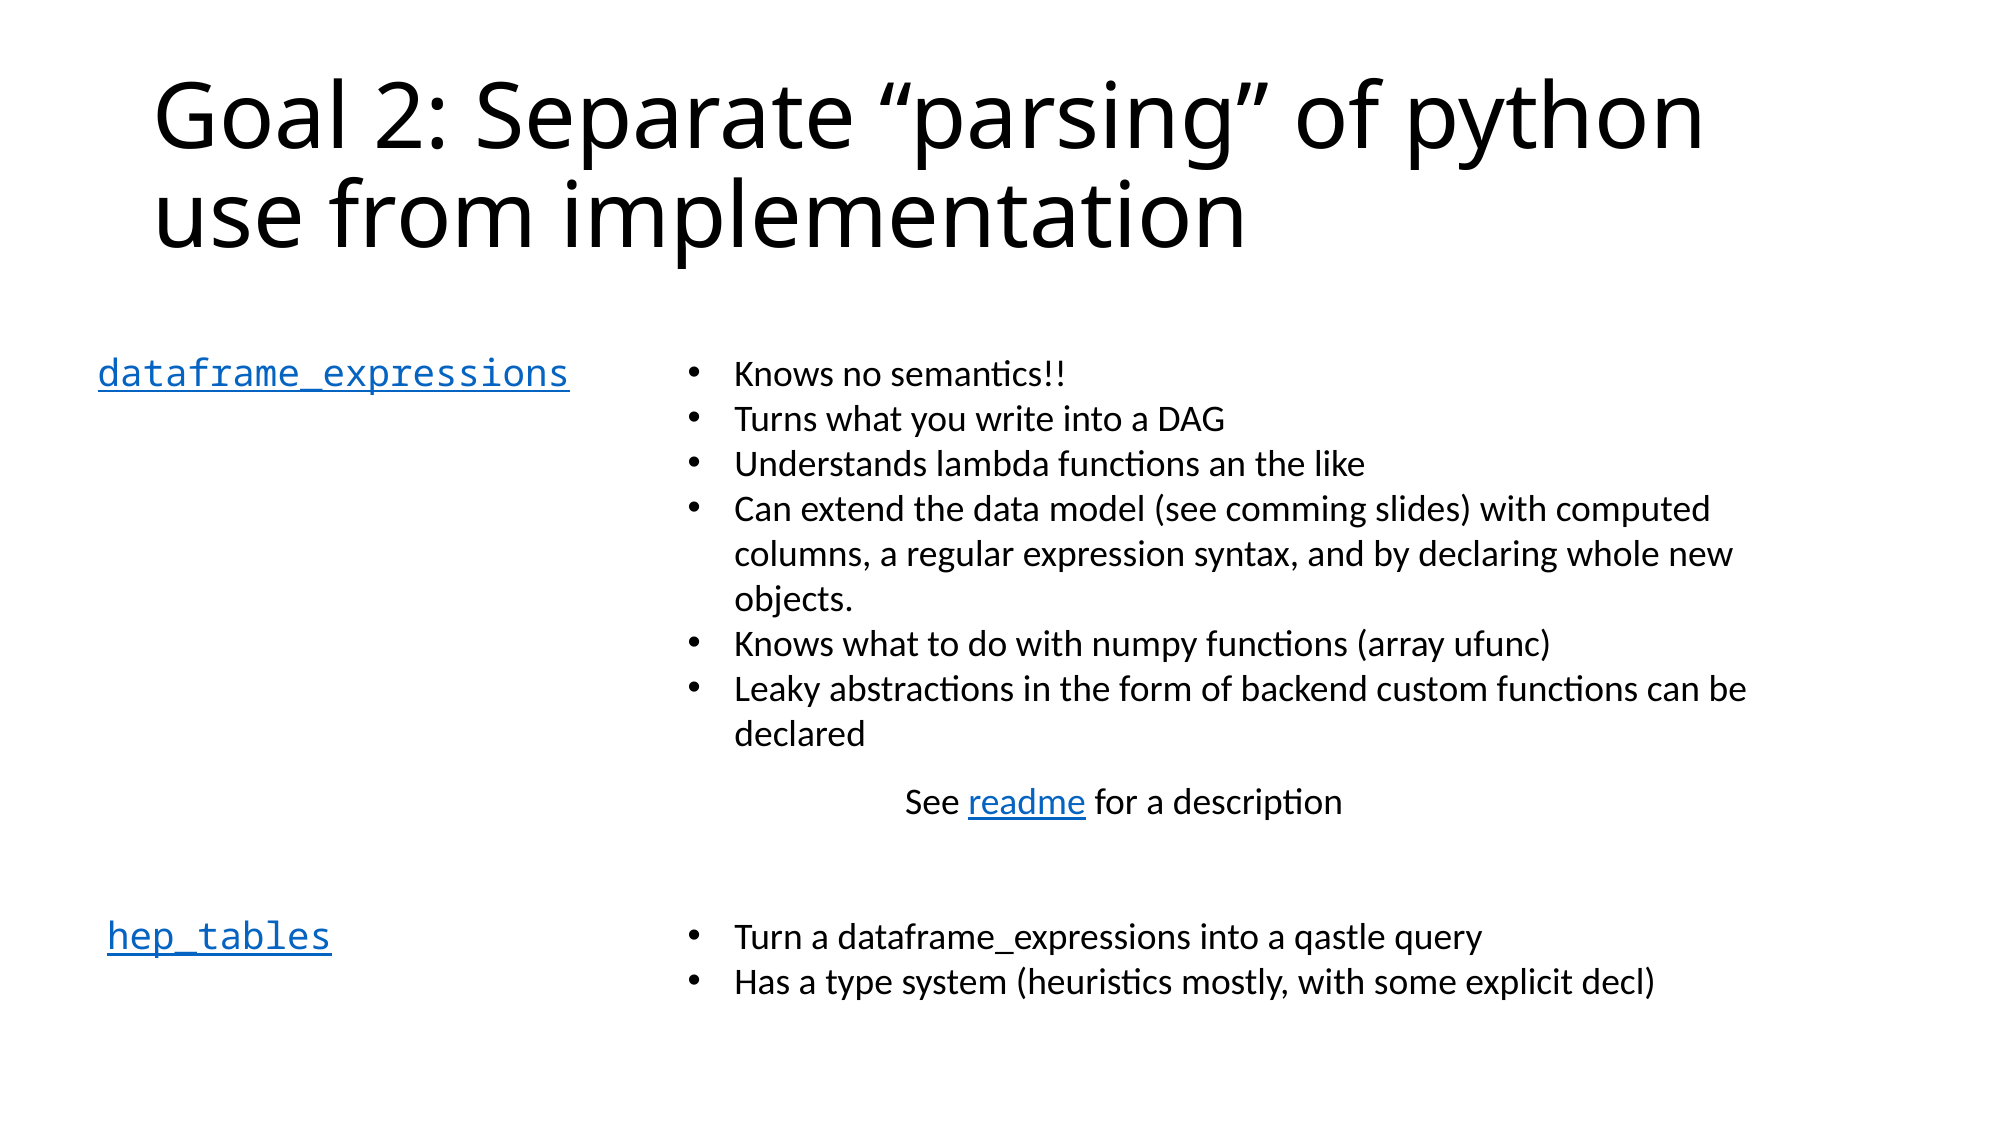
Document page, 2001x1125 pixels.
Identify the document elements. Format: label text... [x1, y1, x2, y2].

text_box Knows no semantics!! Turns what you write into a DAG Understands lambda functions an the like Can extend the data model (see comming slides) with computed columns, a regular expression syntax, and by declaring whole new objects. Knows what to do with numpy functions (array ufunc) Leaky abstractions in the form of backend custom functions can be declared [672, 341, 1863, 762]
text_box See readme for a description [890, 769, 1359, 830]
text_box Turn a dataframe_expressions into a qastle query Has a type system (heuristics mostly, with some explicit decl) [672, 904, 1863, 1010]
text_box hep_tables [92, 904, 347, 971]
text_box dataframe_expressions [82, 341, 585, 408]
title Goal 2: Separate “parsing” of python use from implementation [137, 59, 1863, 278]
